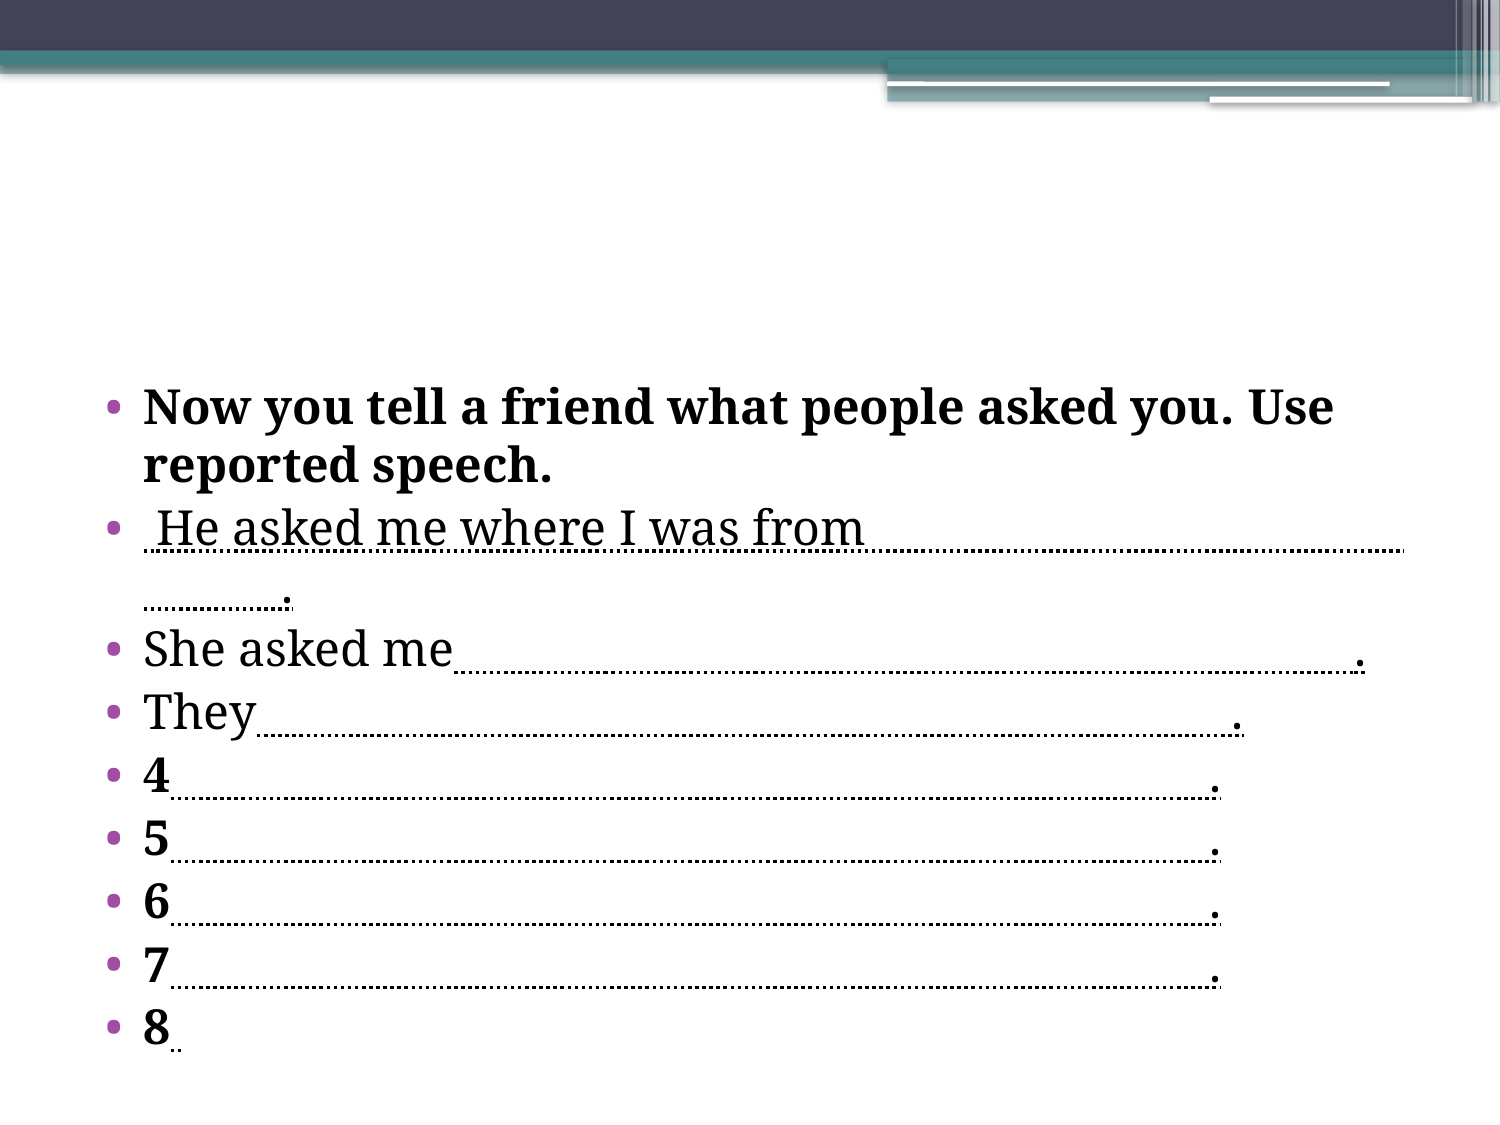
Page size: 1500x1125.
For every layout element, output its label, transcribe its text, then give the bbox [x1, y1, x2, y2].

list Now you tell a friend what people asked you. Use reported speech. He asked me where I was from . She asked me . They . 4 . 5 . 6 . 7 . 8 [75, 368, 1425, 1079]
